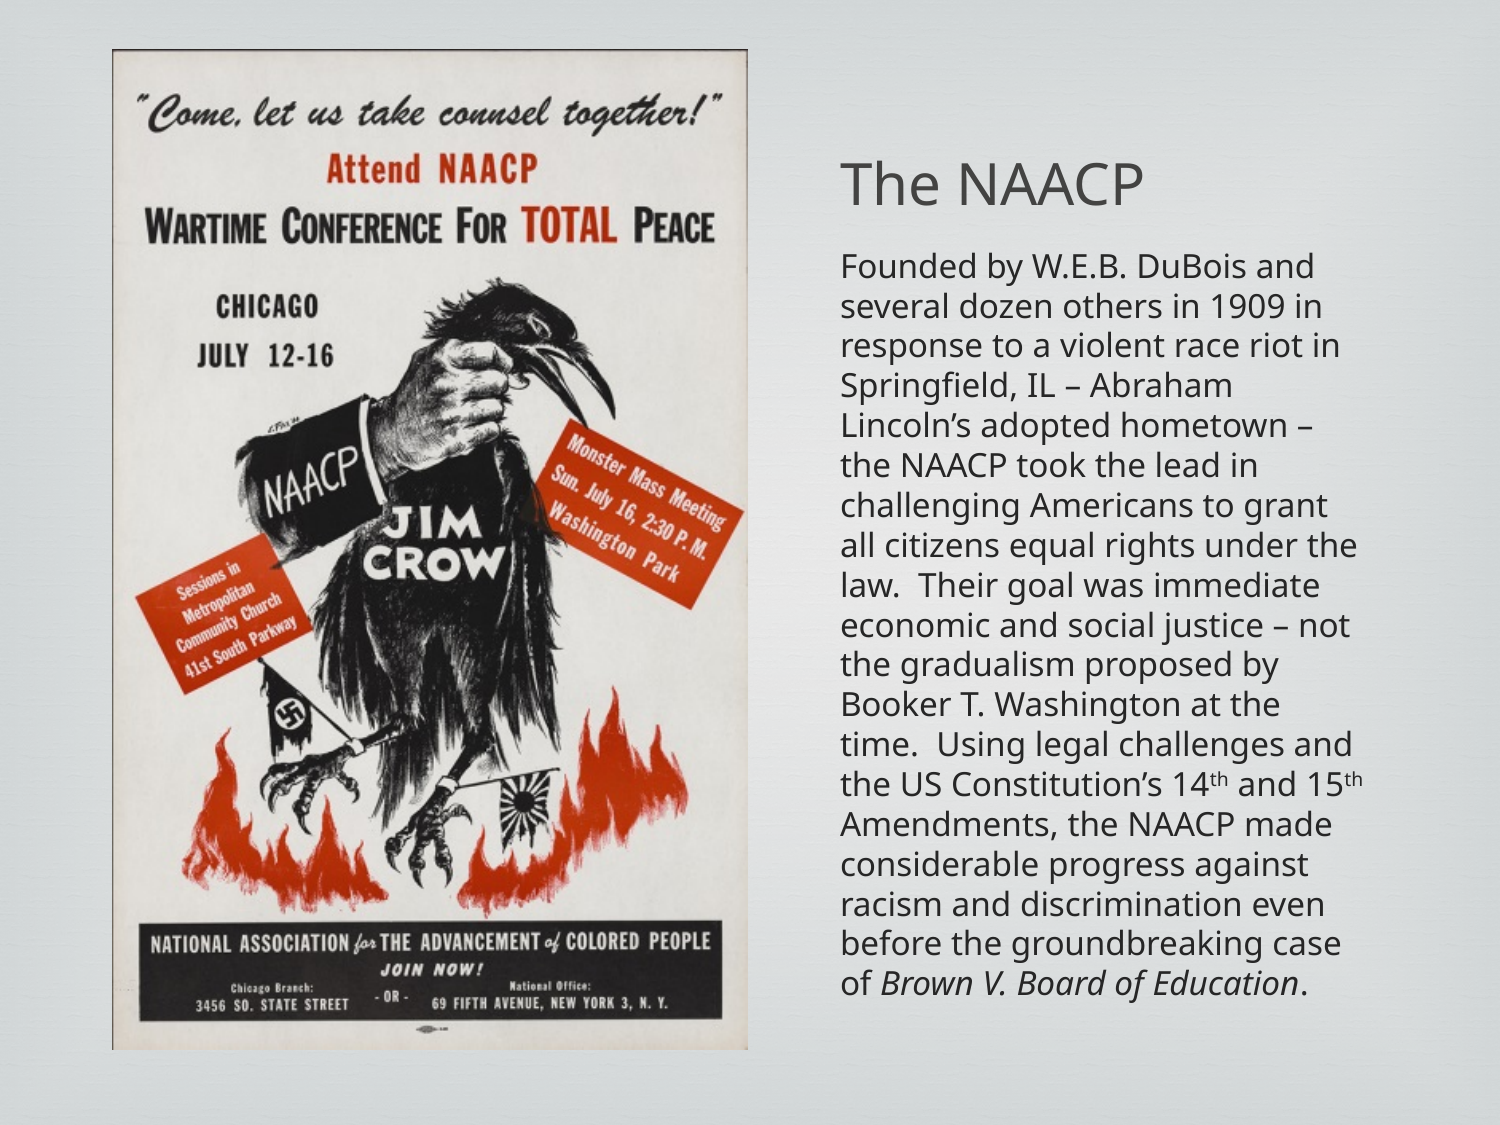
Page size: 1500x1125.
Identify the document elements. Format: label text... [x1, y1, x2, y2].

title The NAACP [825, 87, 1387, 225]
list Founded by W.E.B. DuBois and several dozen others in 1909 in response to a violent race riot in Springfield, IL – Abraham Lincoln’s adopted hometown – the NAACP took the lead in challenging Americans to grant all citizens equal rights under the law. Their goal was immediate economic and social justice – not the gradualism proposed by Booker T. Washington at the time. Using legal challenges and the US Constitution’s 14th and 15th Amendments, the NAACP made considerable progress against racism and discrimination even before the groundbreaking case of Brown V. Board of Education. [825, 237, 1385, 1026]
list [111, 49, 748, 1051]
